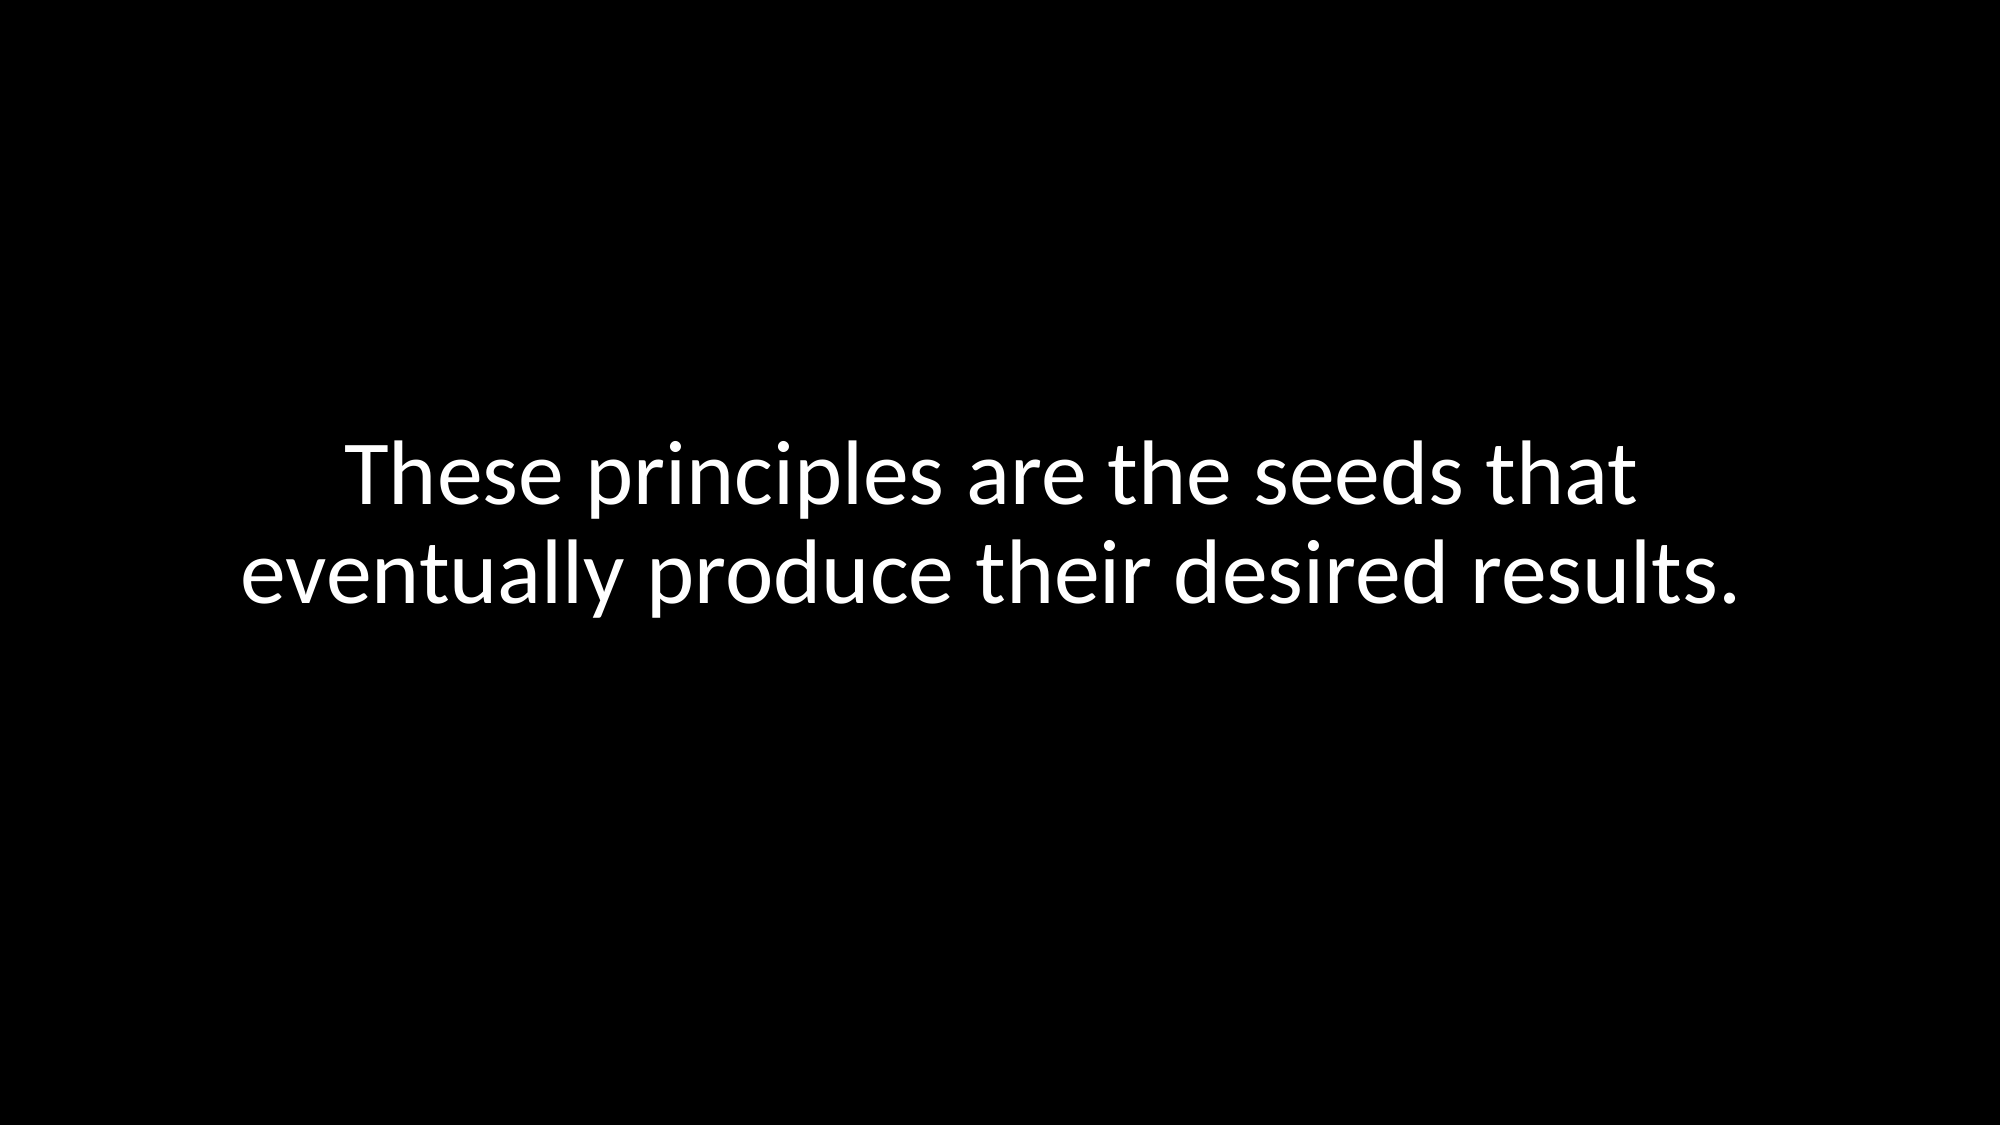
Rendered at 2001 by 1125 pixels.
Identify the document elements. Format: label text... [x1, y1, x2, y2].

list These principles are the seeds that eventually produce their desired results. [135, 417, 1848, 959]
